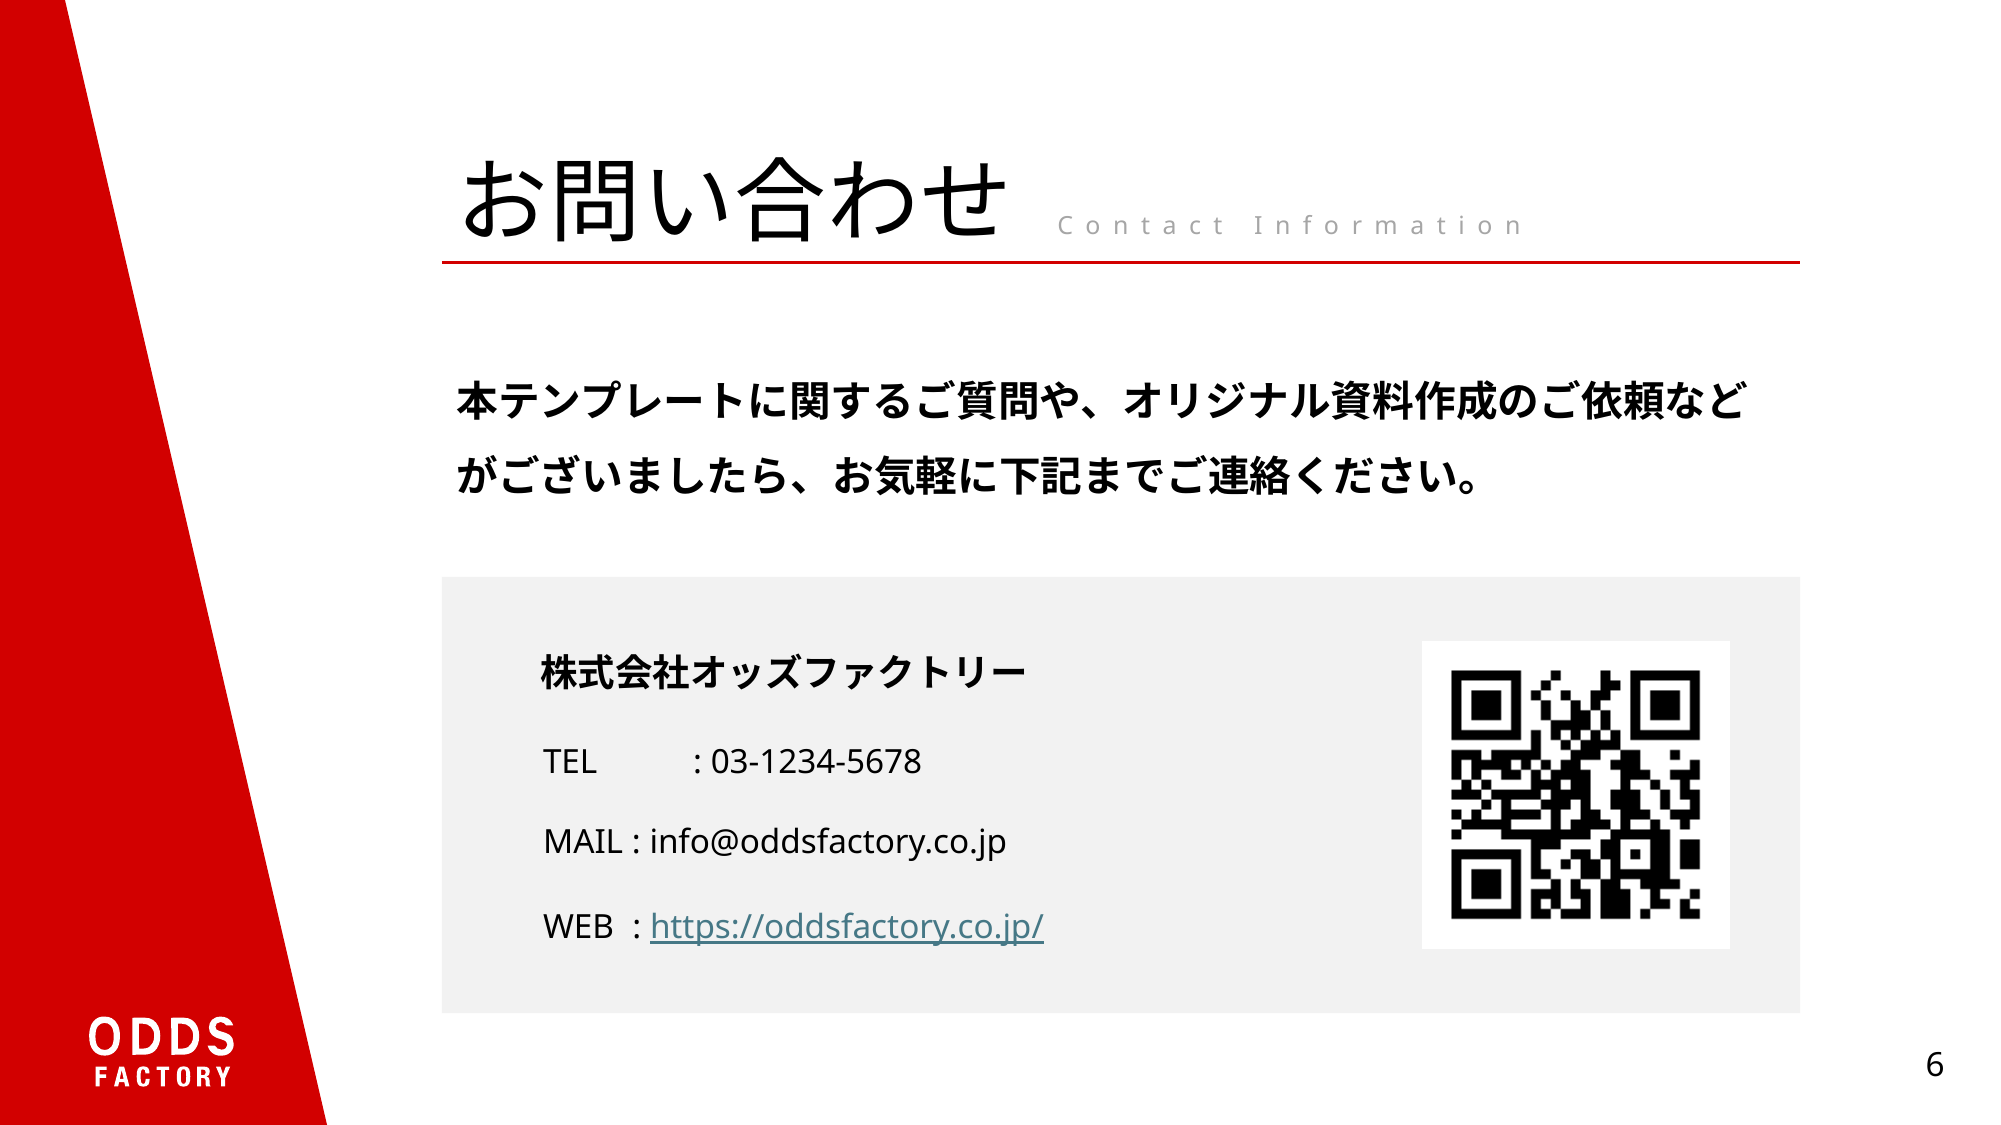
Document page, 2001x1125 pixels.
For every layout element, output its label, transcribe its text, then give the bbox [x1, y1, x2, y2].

picture [1421, 640, 1731, 950]
text_box 株式会社オッズファクトリー [525, 641, 1043, 702]
title お問い合わせ Contact Information [441, 59, 1801, 263]
text_box TEL : 03-1234-5678 MAIL : info@oddsfactory.co.jp WEB : https://oddsfactory.co.jp/ [528, 692, 1060, 958]
text_box 本テンプレートに関するご質問や、オリジナル資料作成のご依頼などがございましたら、お気軽に下記までご連絡ください。 [441, 342, 1801, 508]
text_box [440, 575, 1802, 1015]
